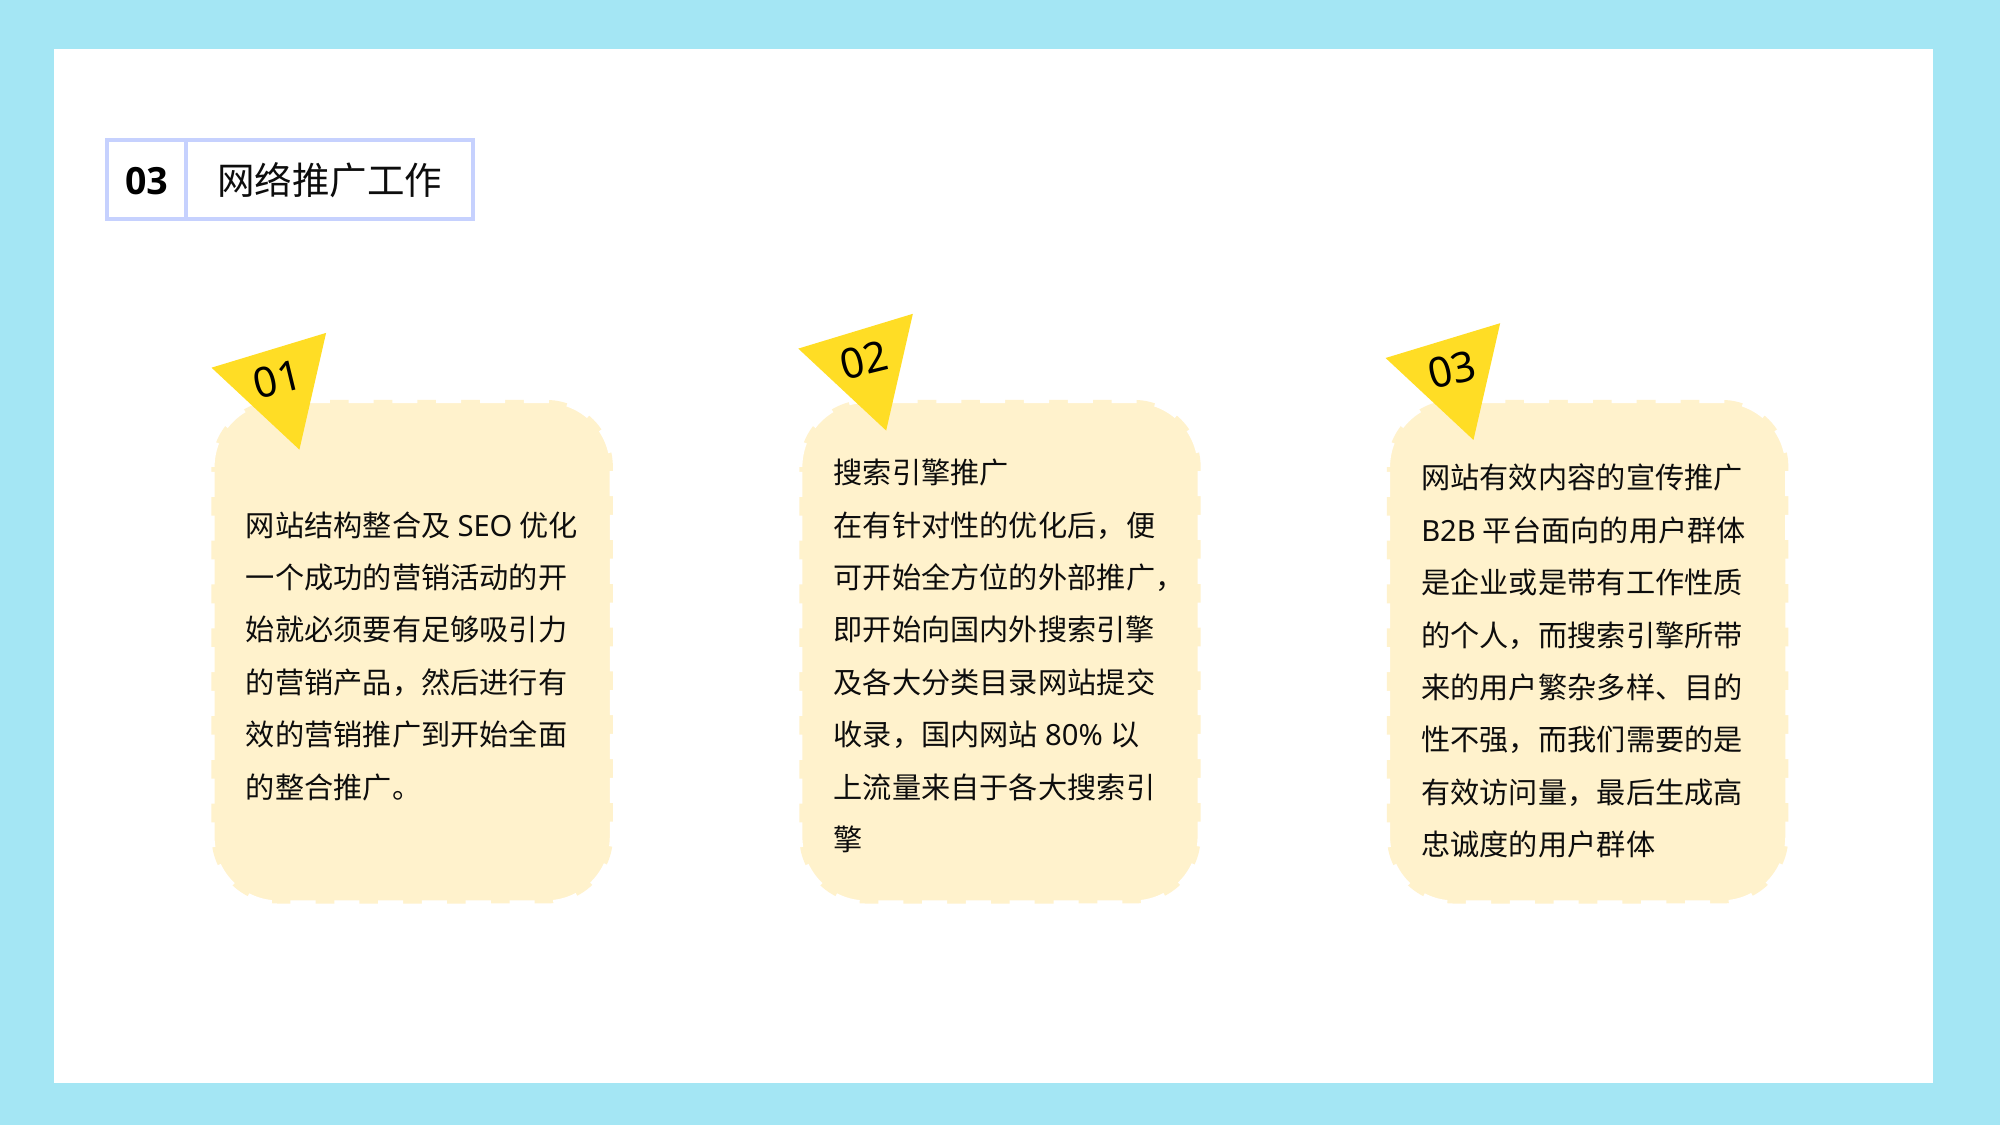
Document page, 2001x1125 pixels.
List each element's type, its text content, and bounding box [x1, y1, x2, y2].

text_box [848, 384, 898, 433]
text_box 网站结构整合及SEO优化 一个成功的营销活动的开始就必须要有足够吸引力的营销产品，然后进行有效的营销推广到开始全面的整合推广。 [210, 398, 614, 905]
text_box 01 [232, 327, 362, 419]
text_box 网站有效内容的宣传推广 B2B平台面向的用户群体是企业或是带有工作性质的个人，而搜索引擎所带来的用户繁杂多样、目的性不强，而我们需要的是有效访问量，最后生成高忠诚度的用户群体 [1385, 398, 1790, 905]
text_box [209, 360, 242, 398]
text_box [796, 341, 828, 378]
text_box 搜索引擎推广 在有针对性的优化后，便可开始全方位的外部推广，即开始向国内外搜索引擎及各大分类目录网站提交收录，国内网站80%以上流量来自于各大搜索引擎 [798, 398, 1202, 905]
text_box 03 [1406, 317, 1537, 409]
text_box [1435, 393, 1486, 442]
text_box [106, 140, 474, 220]
text_box 02 [818, 308, 949, 400]
text_box [1383, 350, 1416, 388]
text_box [261, 403, 312, 452]
